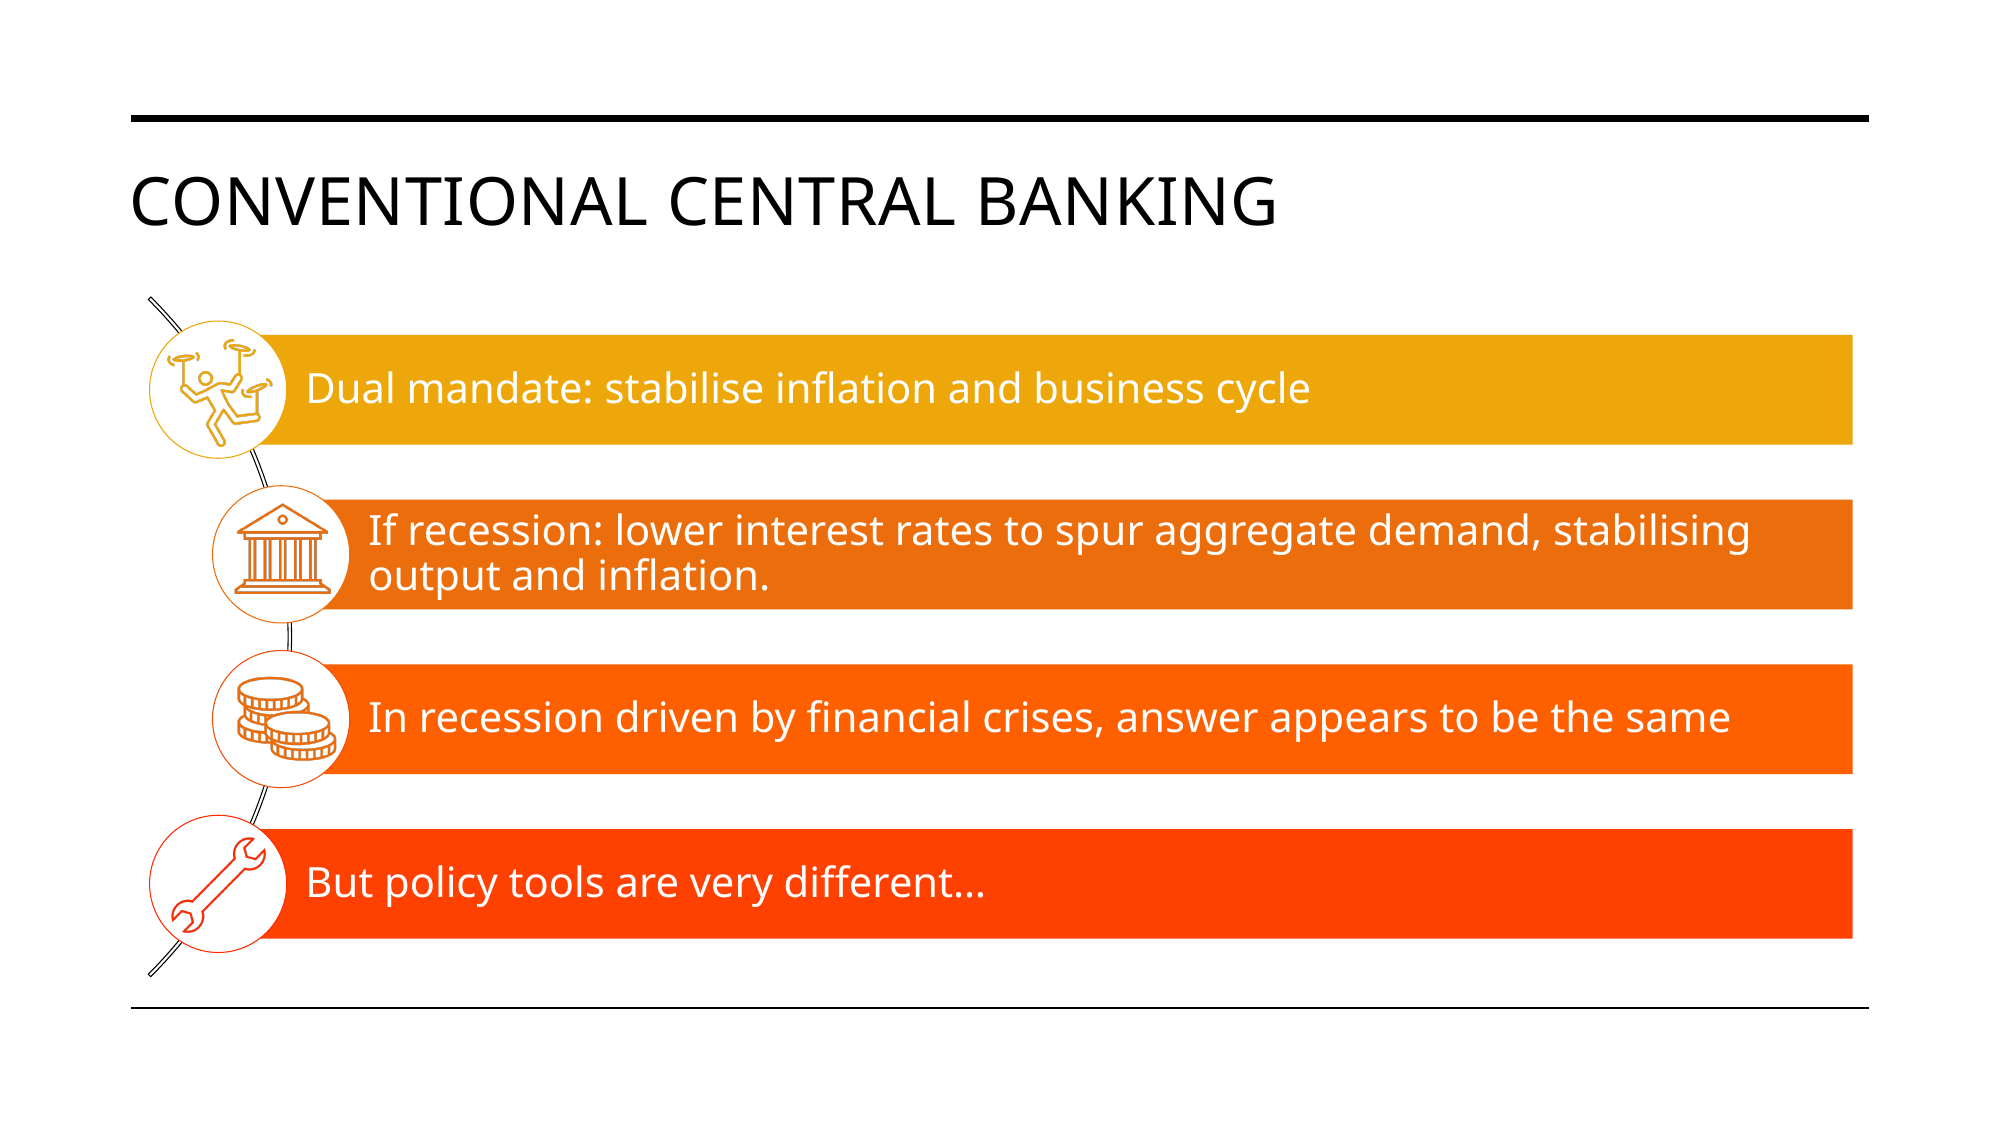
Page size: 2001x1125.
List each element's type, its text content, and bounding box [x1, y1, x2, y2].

picture [167, 833, 270, 937]
title Conventional central banking [114, 151, 1869, 236]
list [137, 279, 1863, 994]
picture [222, 488, 343, 609]
picture [226, 660, 343, 777]
picture [160, 335, 277, 453]
